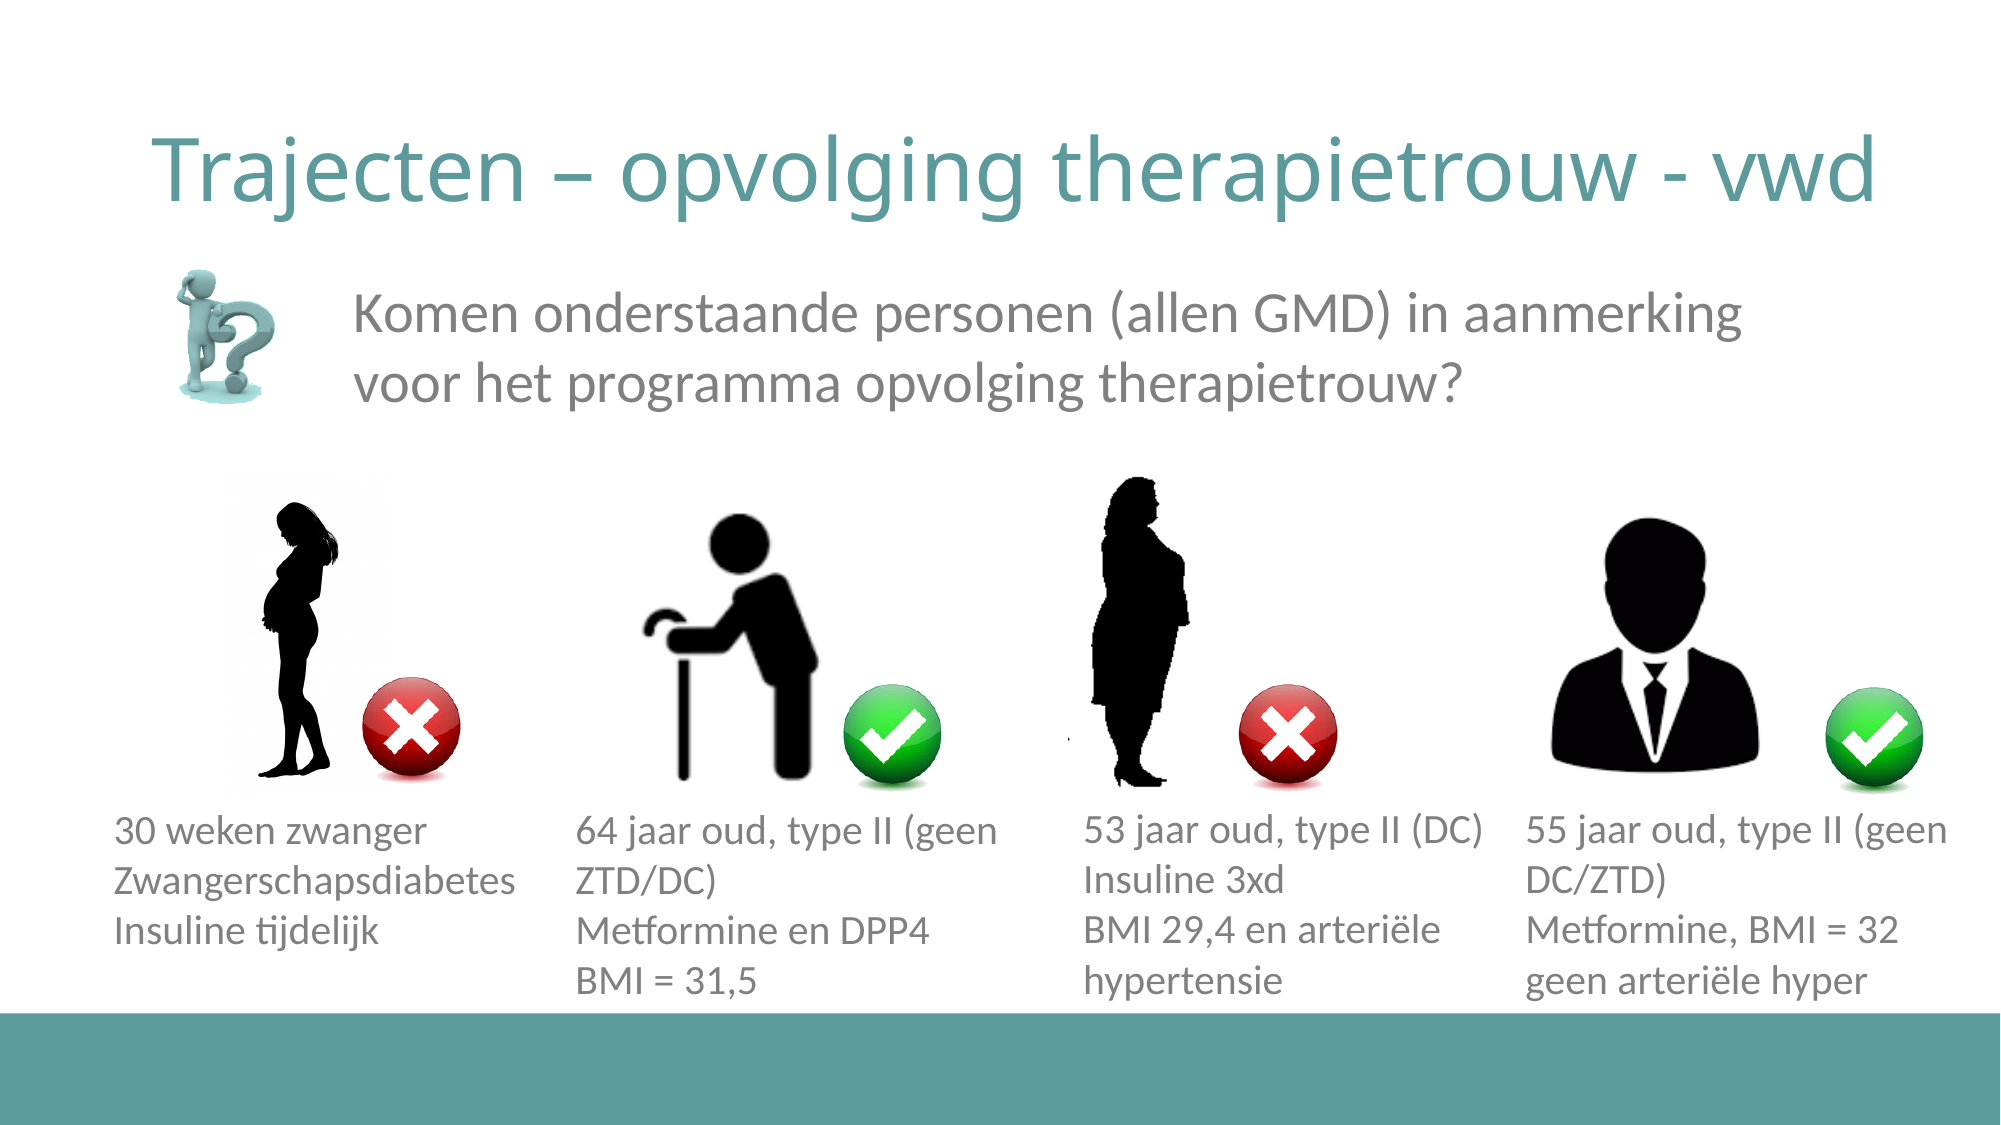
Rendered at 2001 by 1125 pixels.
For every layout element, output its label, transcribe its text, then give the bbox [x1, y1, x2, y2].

picture [1406, 514, 1929, 807]
text_box Komen onderstaande personen (allen GMD) in aanmerking voor het programma opvolging therapietrouw? [339, 266, 1855, 422]
picture [1067, 471, 1192, 796]
text_box 53 jaar oud, type II (DC) Insuline 3xd BMI 29,4 en arteriële hypertensie [1068, 794, 1510, 1010]
title Trajecten – opvolging therapietrouw - vwd [136, 22, 1898, 229]
picture [136, 252, 296, 413]
picture [589, 500, 947, 804]
text_box 55 jaar oud, type II (geen DC/ZTD) Metformine, BMI = 32 geen arteriële hyper [1510, 794, 2000, 1010]
text_box 64 jaar oud, type II (geen ZTD/DC) Metformine en DPP4 BMI = 31,5 [560, 795, 1050, 1011]
text_box 30 weken zwanger Zwangerschapsdiabetes Insuline tijdelijk [98, 795, 551, 961]
picture [228, 474, 469, 796]
picture [1233, 669, 1346, 804]
